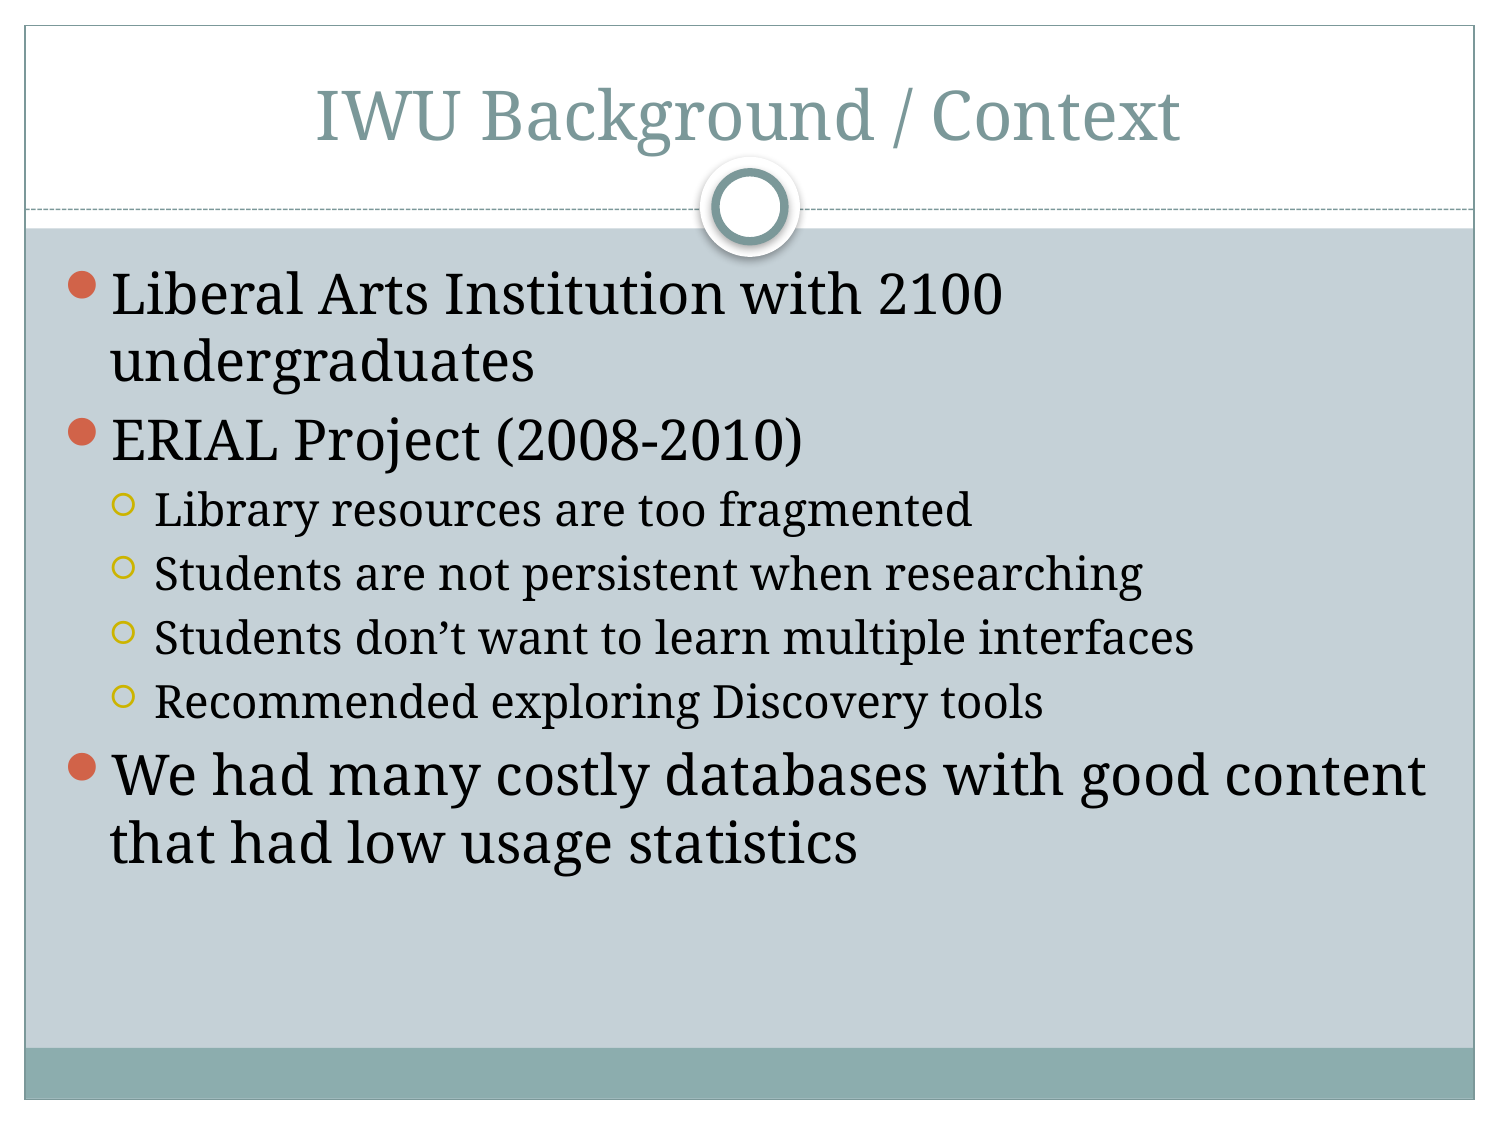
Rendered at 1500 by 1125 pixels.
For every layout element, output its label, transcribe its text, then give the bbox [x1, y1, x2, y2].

title IWU Background / Context [49, 37, 1450, 162]
list Liberal Arts Institution with 2100 undergraduates ERIAL Project (2008-2010) Library resources are too fragmented Students are not persistent when researching Students don’t want to learn multiple interfaces Recommended exploring Discovery tools We had many costly databases with good content that had low usage statistics [49, 250, 1445, 1001]
